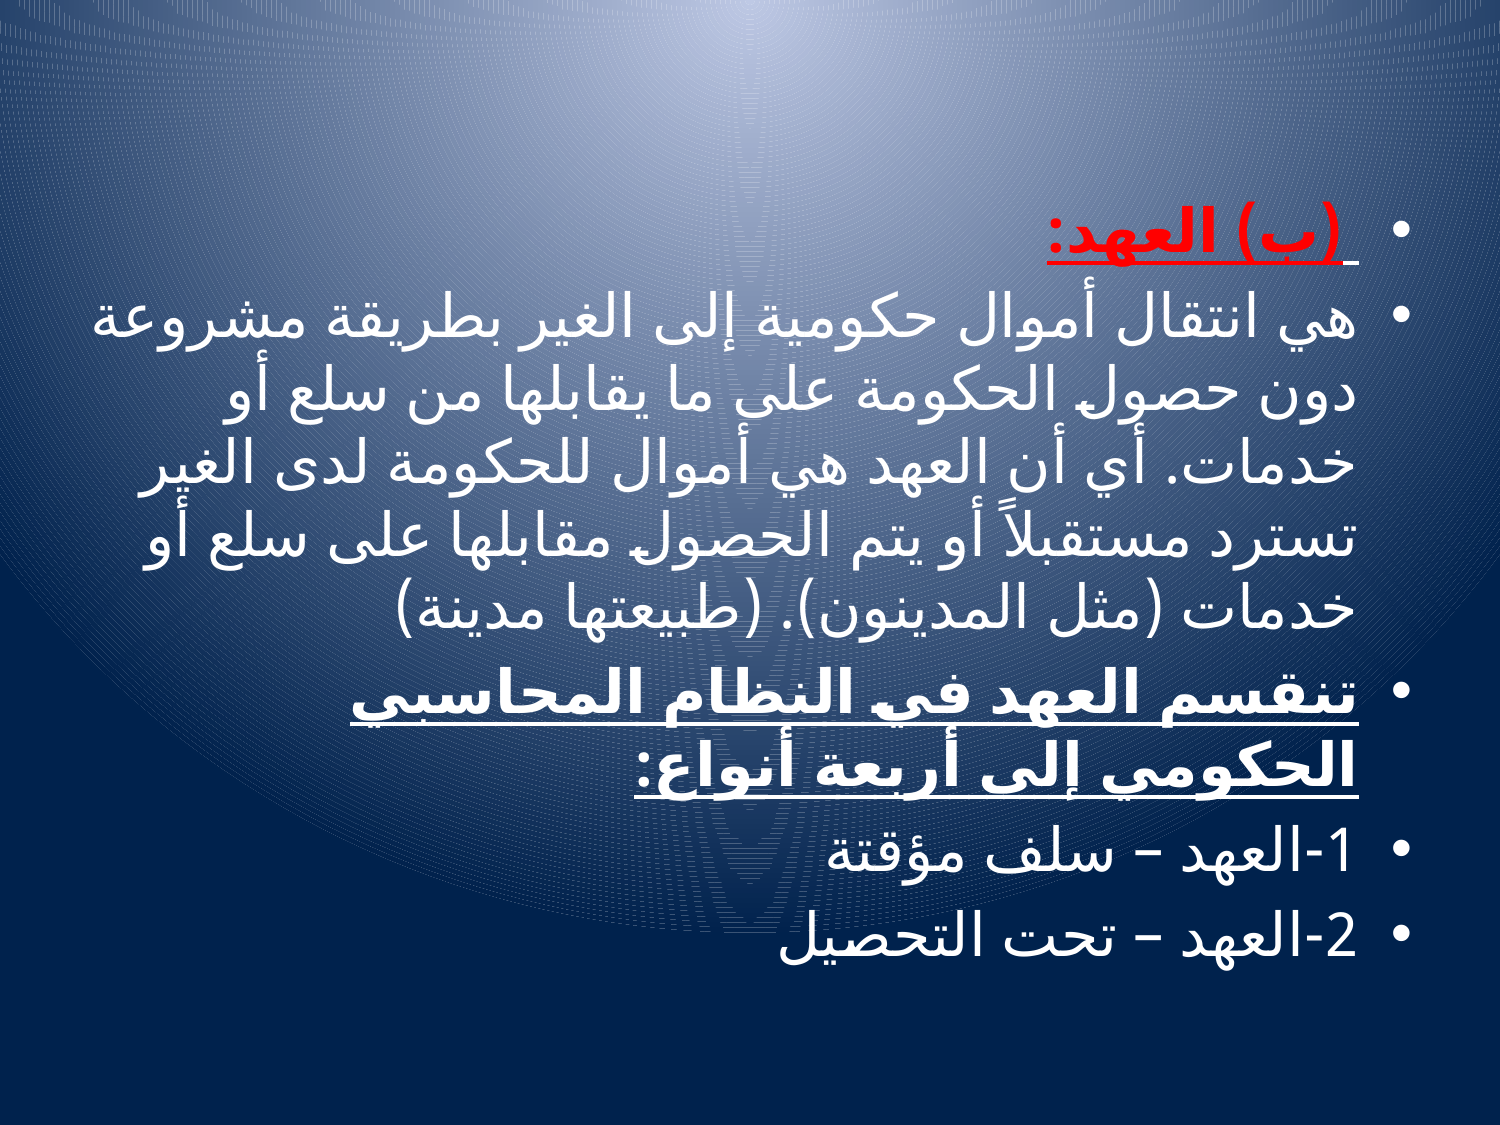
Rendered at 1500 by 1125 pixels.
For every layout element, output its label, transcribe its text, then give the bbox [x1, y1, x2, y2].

list (ب) العهد: هي انتقال أموال حكومية إلى الغير بطريقة مشروعة دون حصول الحكومة على ما يقابلها من سلع أو خدمات. أي أن العهد هي أموال للحكومة لدى الغير تسترد مستقبلاً أو يتم الحصول مقابلها على سلع أو خدمات (مثل المدينون). (طبيعتها مدينة) تنقسم العهد في النظام المحاسبي الحكومي إلى أربعة أنواع: 1-العهد – سلف مؤقتة 2-العهد – تحت التحصيل [75, 184, 1425, 1005]
